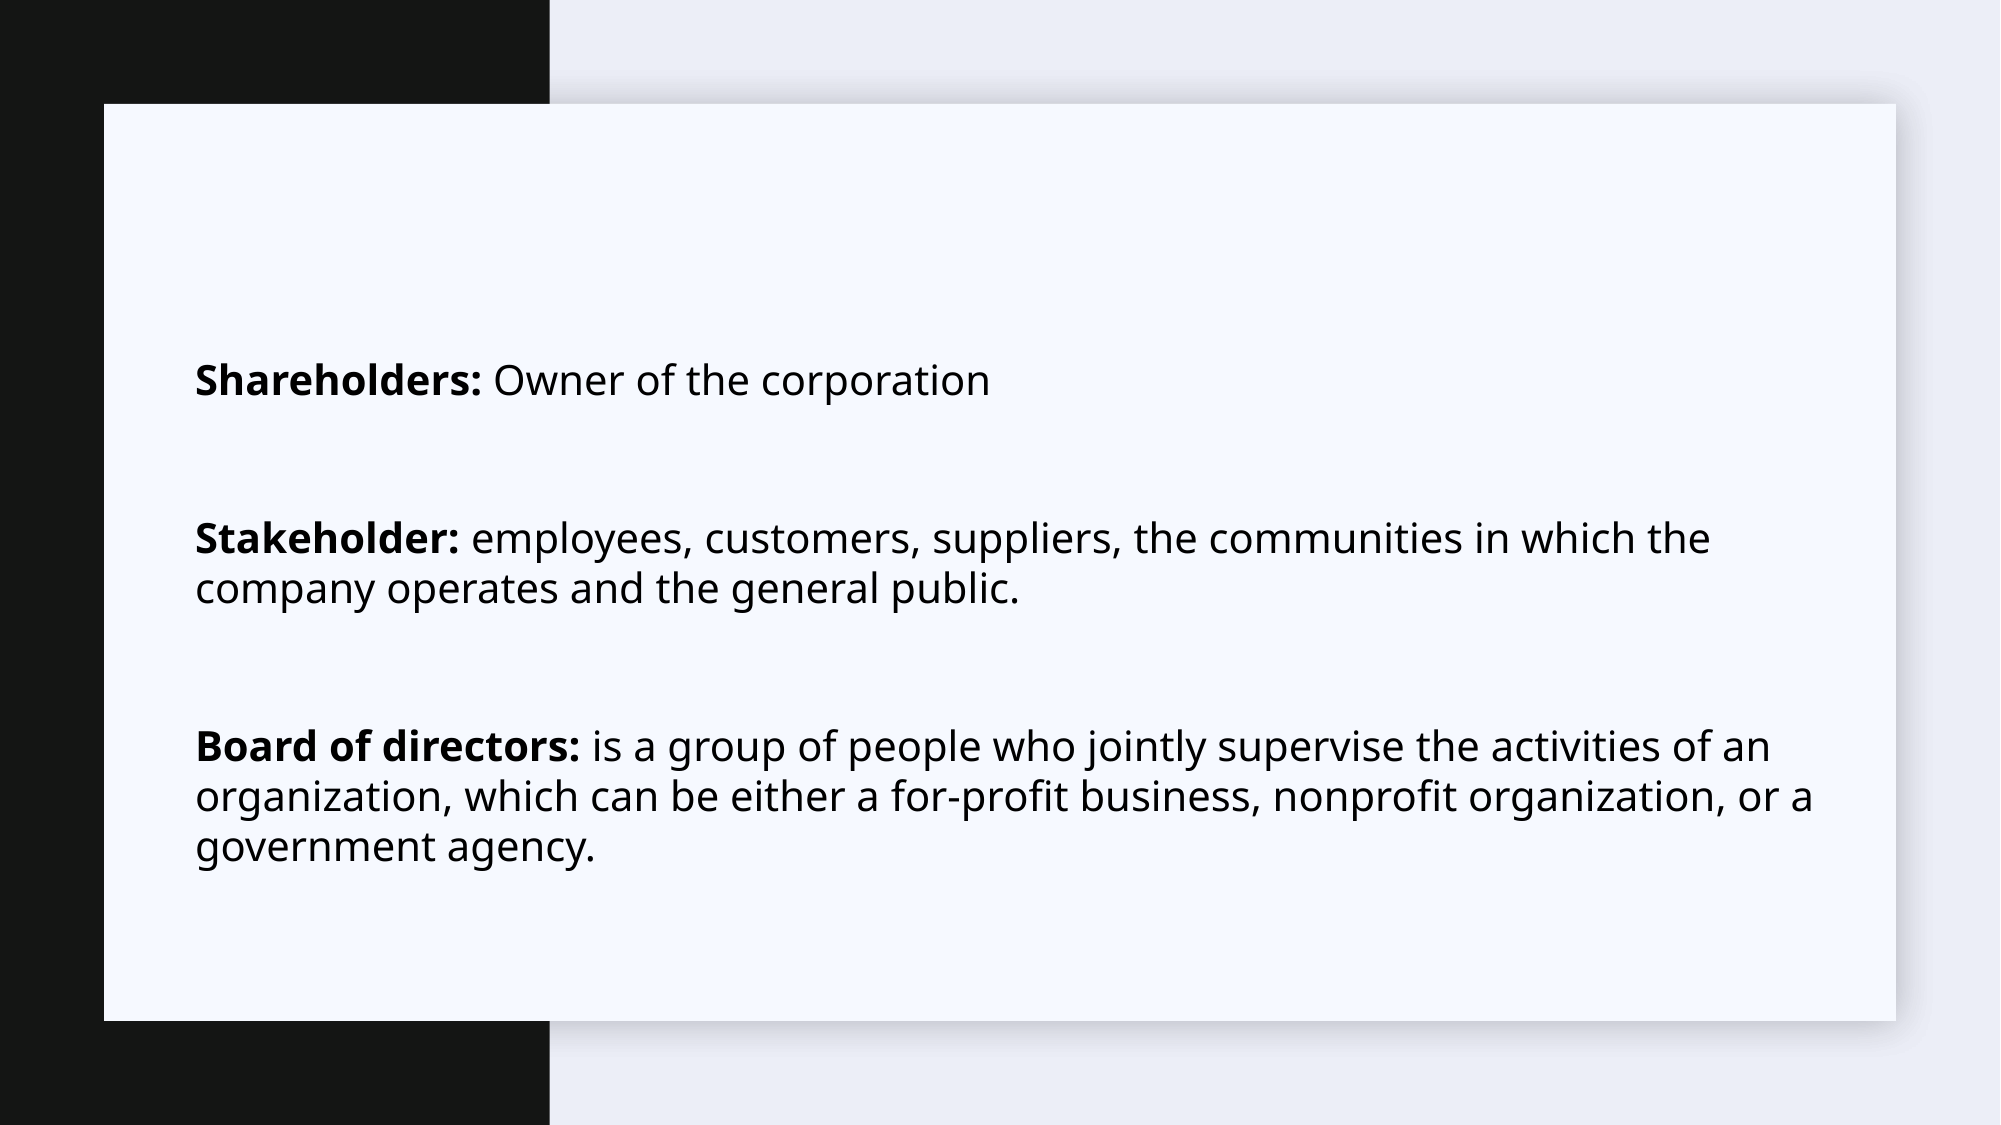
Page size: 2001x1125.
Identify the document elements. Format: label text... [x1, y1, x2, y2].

list Shareholders: Owner of the corporation Stakeholder: employees, customers, suppliers, the communities in which the company operates and the general public. Board of directors: is a group of people who jointly supervise the activities of an organization, which can be either a for-profit business, nonprofit organization, or a government agency. [180, 345, 1830, 963]
